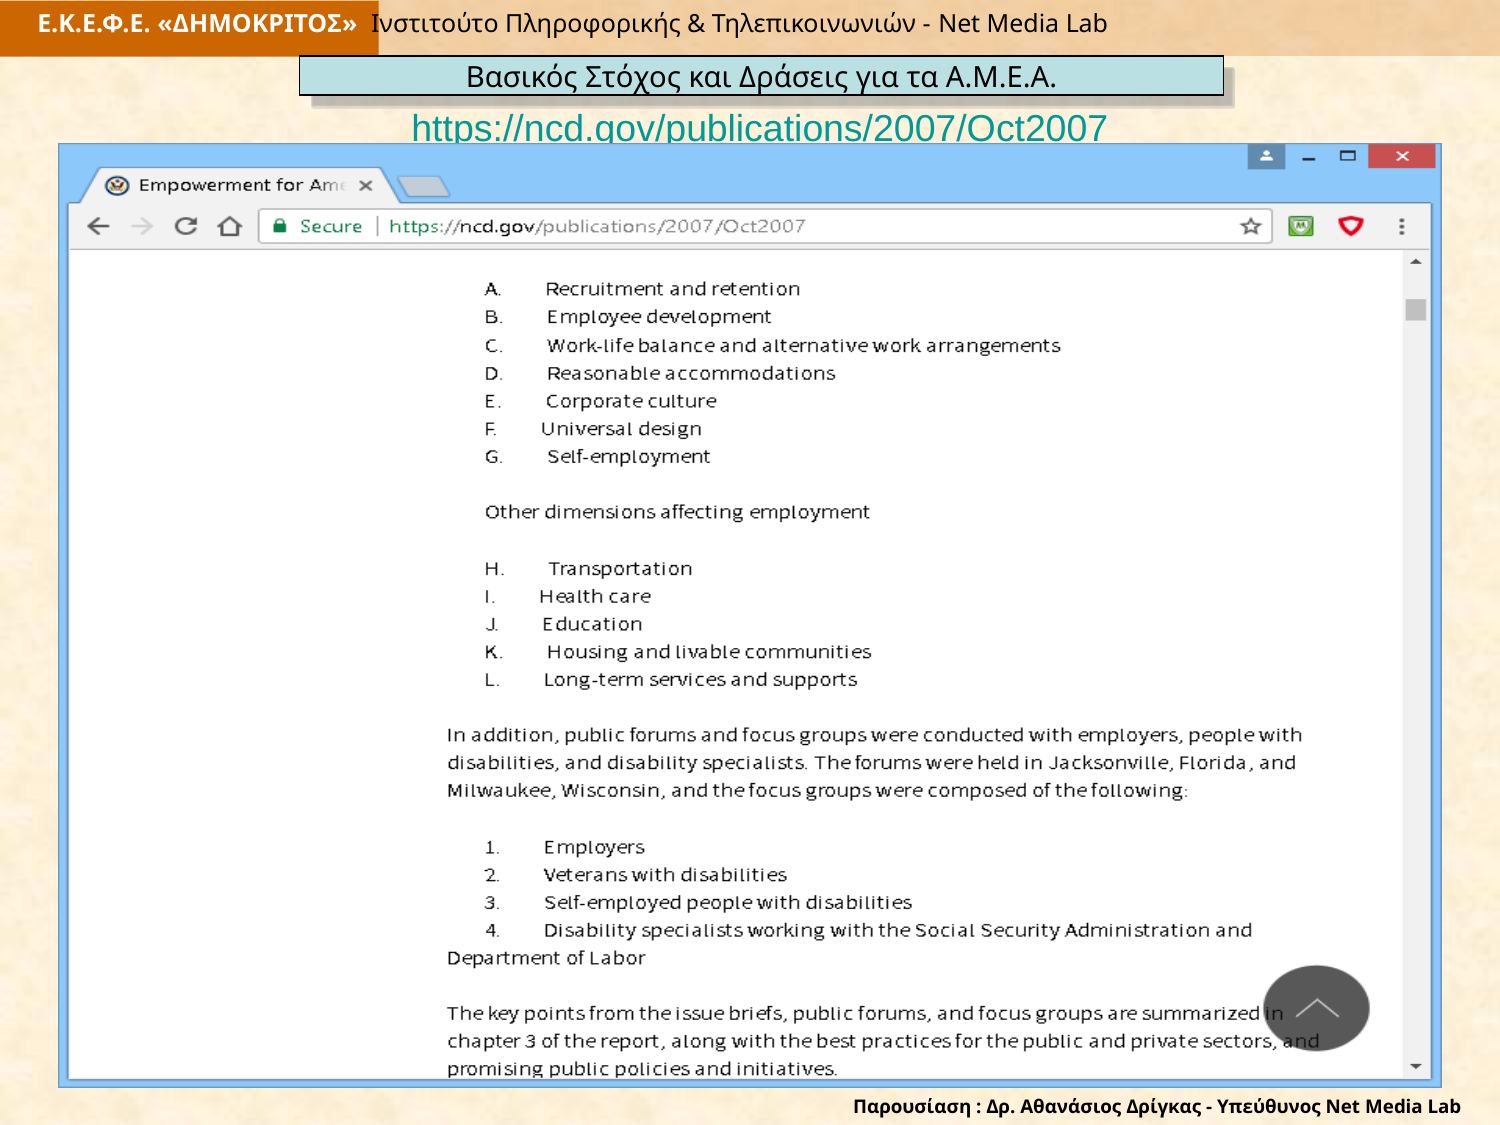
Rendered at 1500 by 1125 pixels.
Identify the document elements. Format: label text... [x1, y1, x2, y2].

text_box Ε.Κ.Ε.Φ.Ε. «ΔΗΜΟΚΡΙΤΟΣ» Ινστιτούτο Πληροφορικής & Τηλεπικοινωνιών - Net Media Lab [22, 0, 1364, 45]
text_box Βασικός Στόχος και Δράσεις για τα Α.Μ.Ε.Α. [280, 50, 1243, 101]
text_box [0, 0, 377, 57]
picture [0, 56, 1500, 1125]
text_box [377, 0, 1500, 56]
text_box https://ncd.gov/publications/2007/Oct2007 [396, 96, 1127, 141]
text_box Παρουσίαση : Δρ. Αθανάσιος Δρίγκας - Υπεύθυνος Net Media Lab [838, 1087, 1500, 1125]
